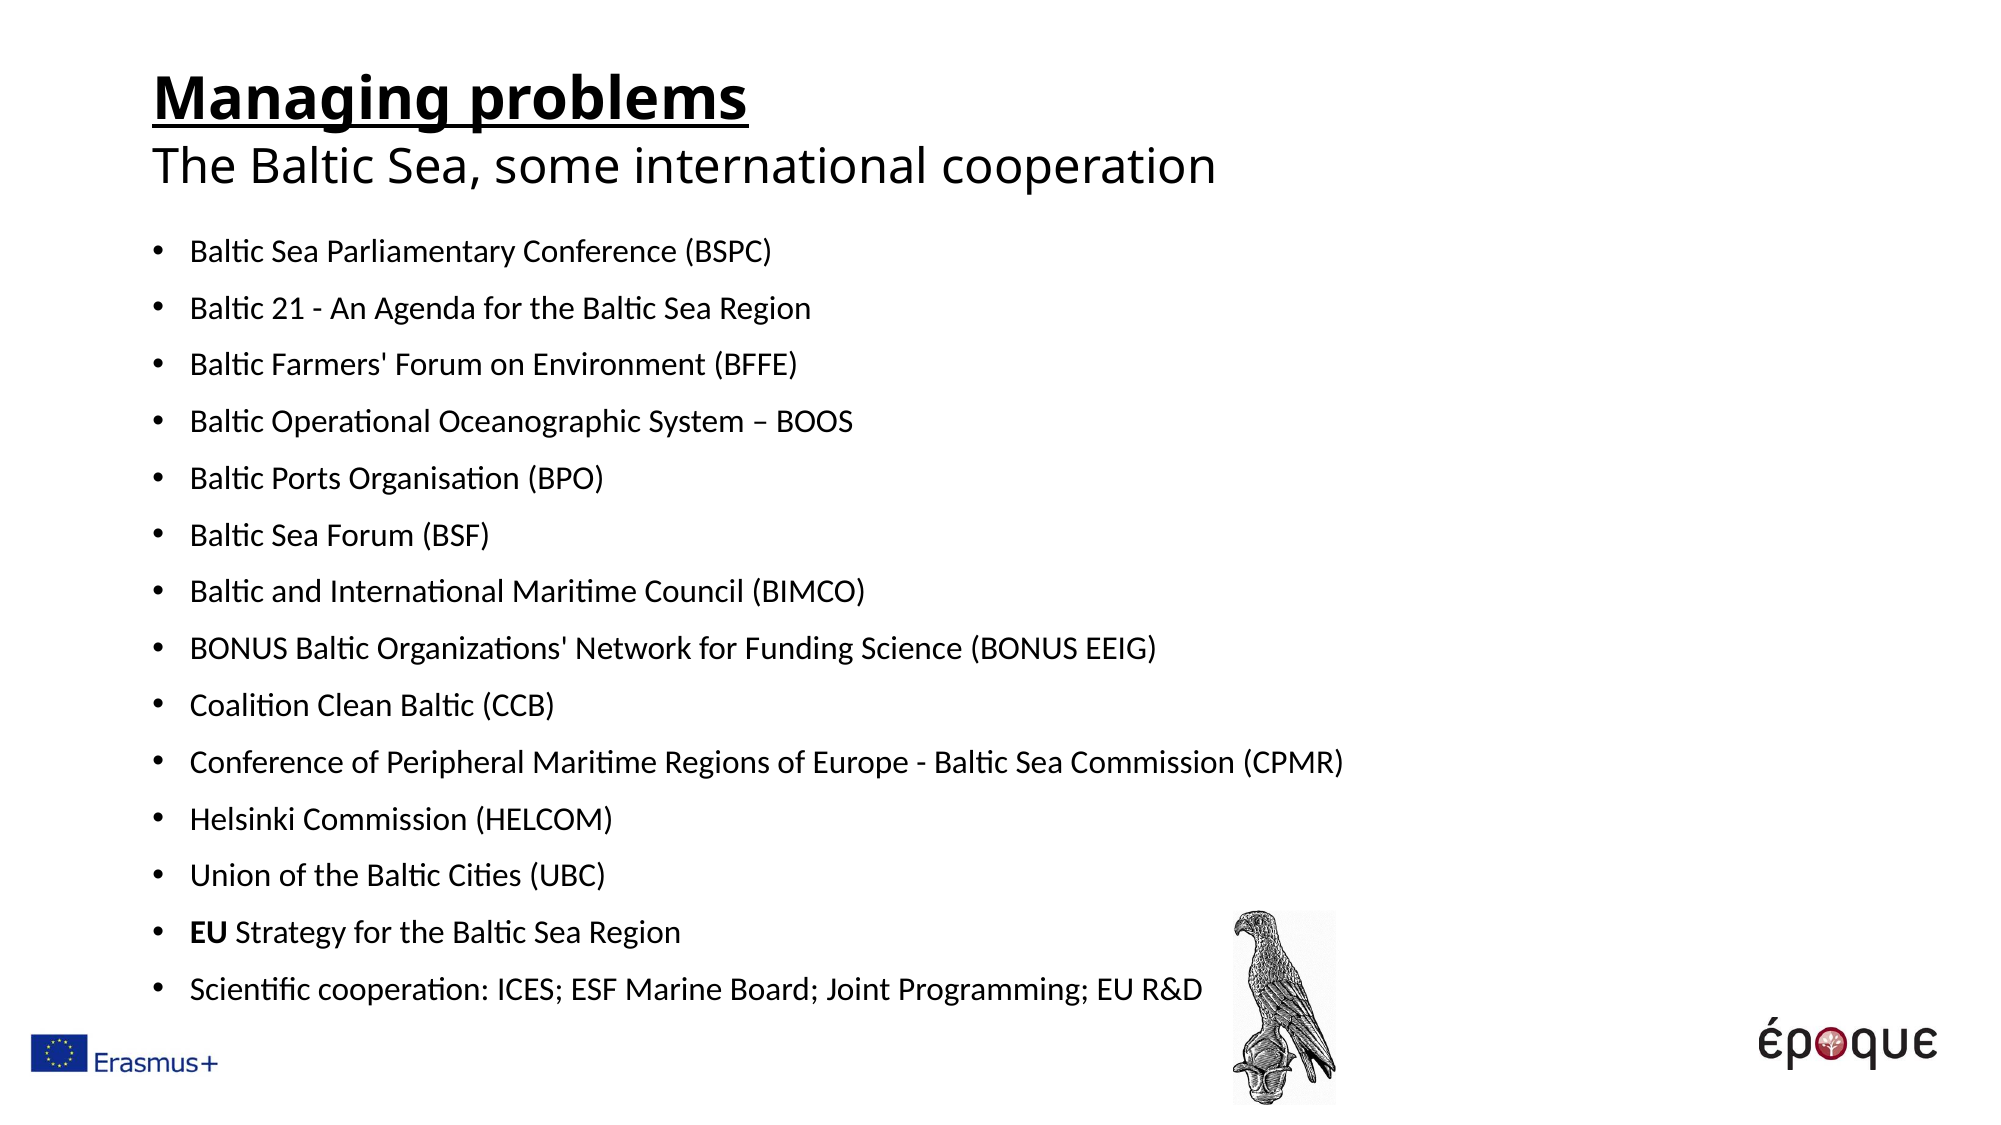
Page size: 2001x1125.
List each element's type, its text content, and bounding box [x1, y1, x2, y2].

title Managing problems The Baltic Sea, some international cooperation [137, 59, 1839, 205]
picture [1233, 910, 1336, 1105]
list Baltic Sea Parliamentary Conference (BSPC) Baltic 21 - An Agenda for the Baltic Sea Region Baltic Farmers' Forum on Environment (BFFE) Baltic Operational Oceanographic System – BOOS Baltic Ports Organisation (BPO) Baltic Sea Forum (BSF) Baltic and International Maritime Council (BIMCO) BONUS Baltic Organizations' Network for Funding Science (BONUS EEIG) Coalition Clean Baltic (CCB) Conference of Peripheral Maritime Regions of Europe - Baltic Sea Commission (CPMR) Helsinki Commission (HELCOM) Union of the Baltic Cities (UBC) EU Strategy for the Baltic Sea Region Scientific cooperation: ICES; ESF Marine Board; Joint Programming; EU R&D [137, 226, 1863, 1014]
picture [1759, 1017, 1937, 1070]
picture [29, 1023, 219, 1083]
